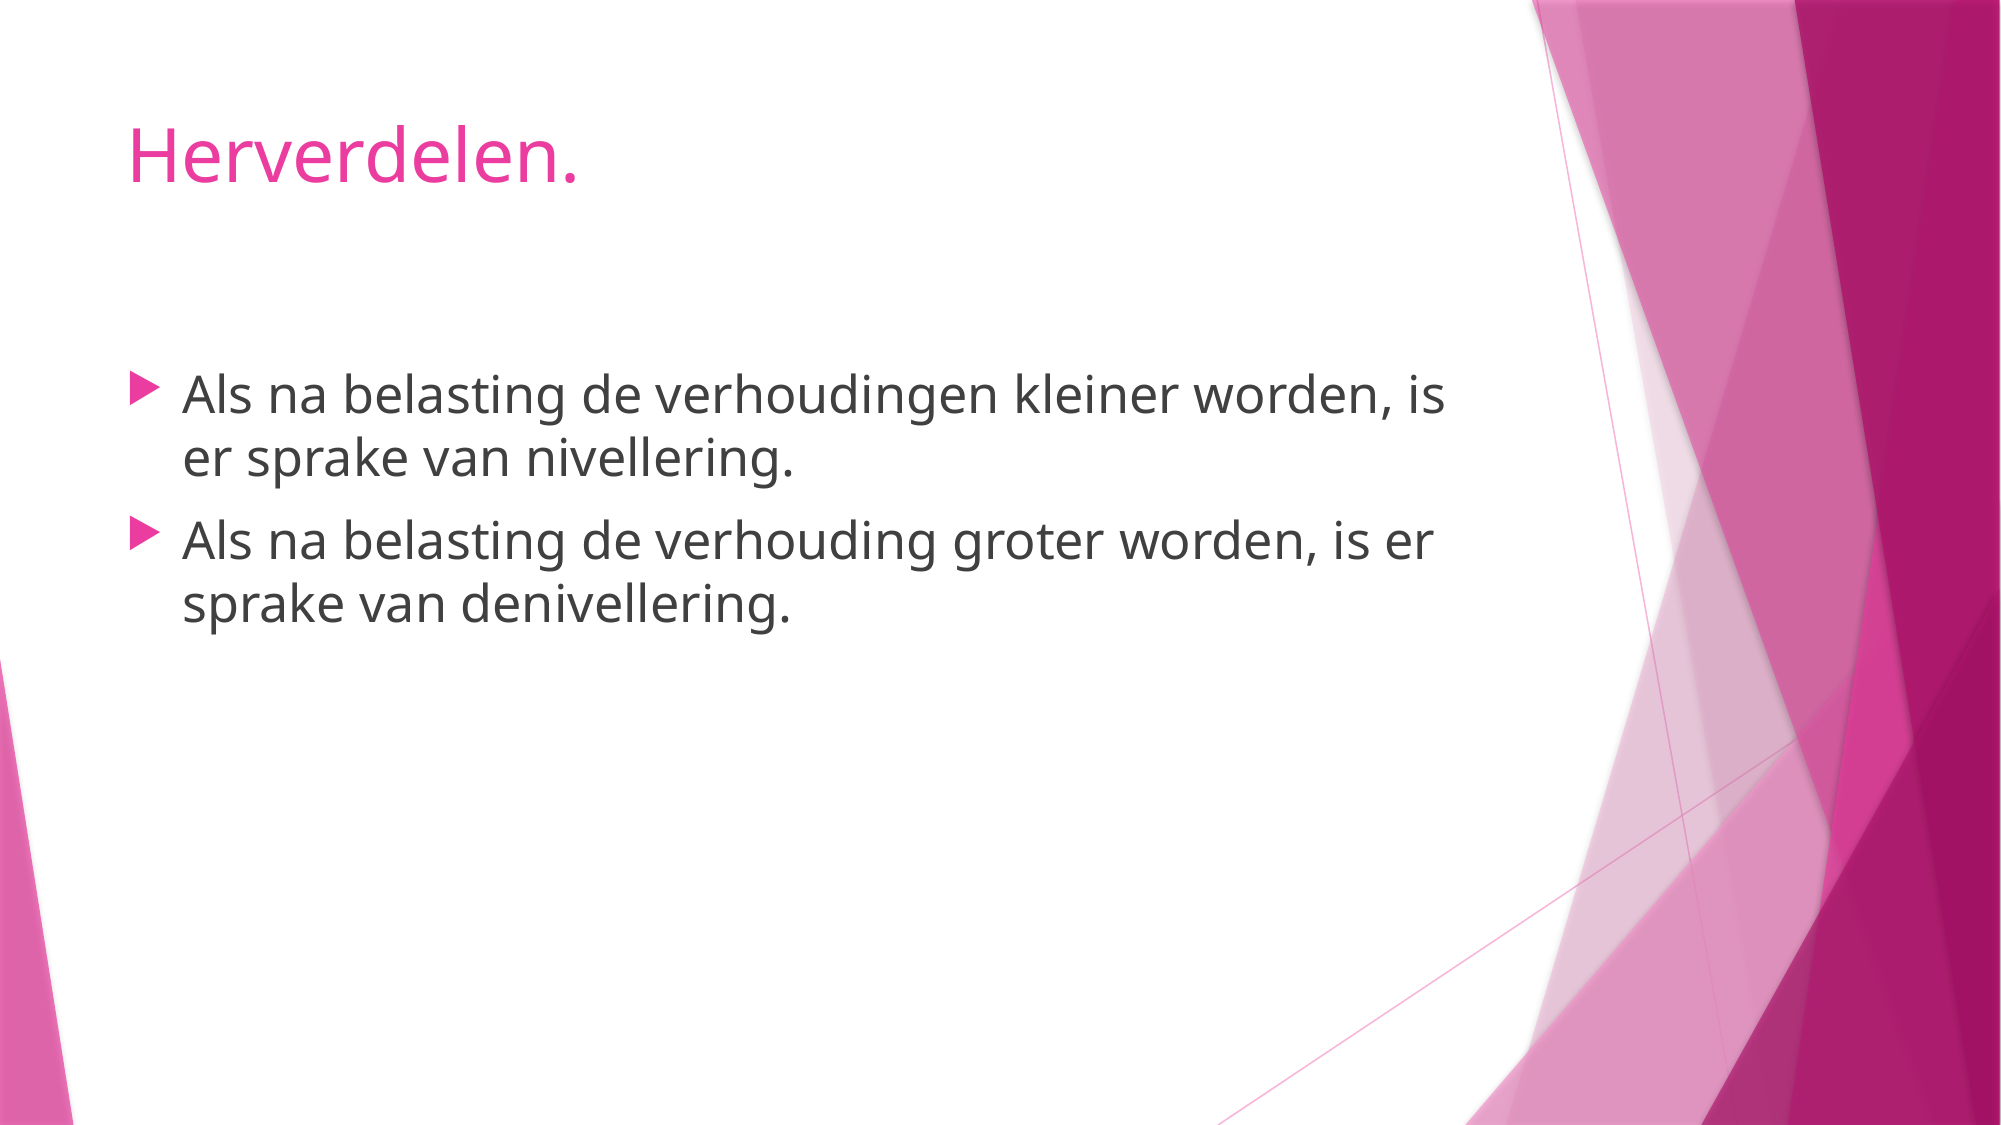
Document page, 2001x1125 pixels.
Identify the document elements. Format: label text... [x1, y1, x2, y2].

list Als na belasting de verhoudingen kleiner worden, is er sprake van nivellering. Als na belasting de verhouding groter worden, is er sprake van denivellering. [111, 354, 1522, 992]
title Herverdelen. [111, 99, 1522, 317]
